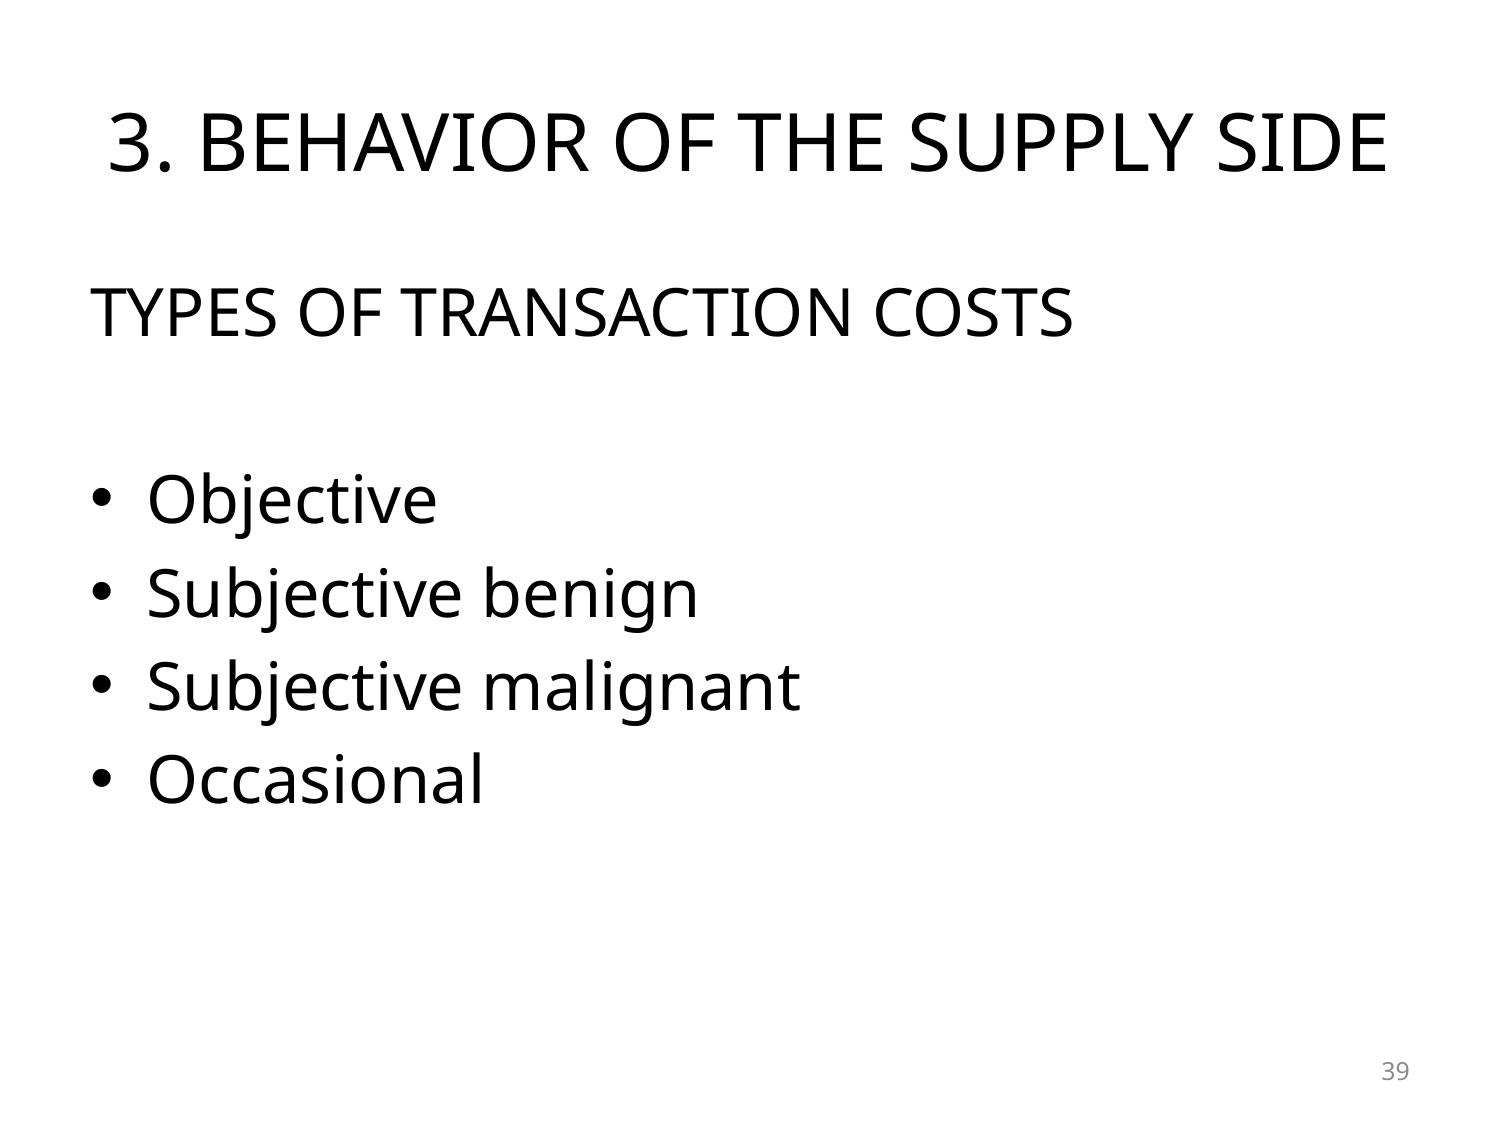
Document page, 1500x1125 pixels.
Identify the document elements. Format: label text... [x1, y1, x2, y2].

slide_number 39 [1074, 1042, 1425, 1103]
list TYPES OF TRANSACTION COSTS Objective Subjective benign Subjective malignant Occasional [75, 262, 1425, 1005]
title 3. BEHAVIOR OF THE SUPPLY SIDE [75, 45, 1425, 233]
